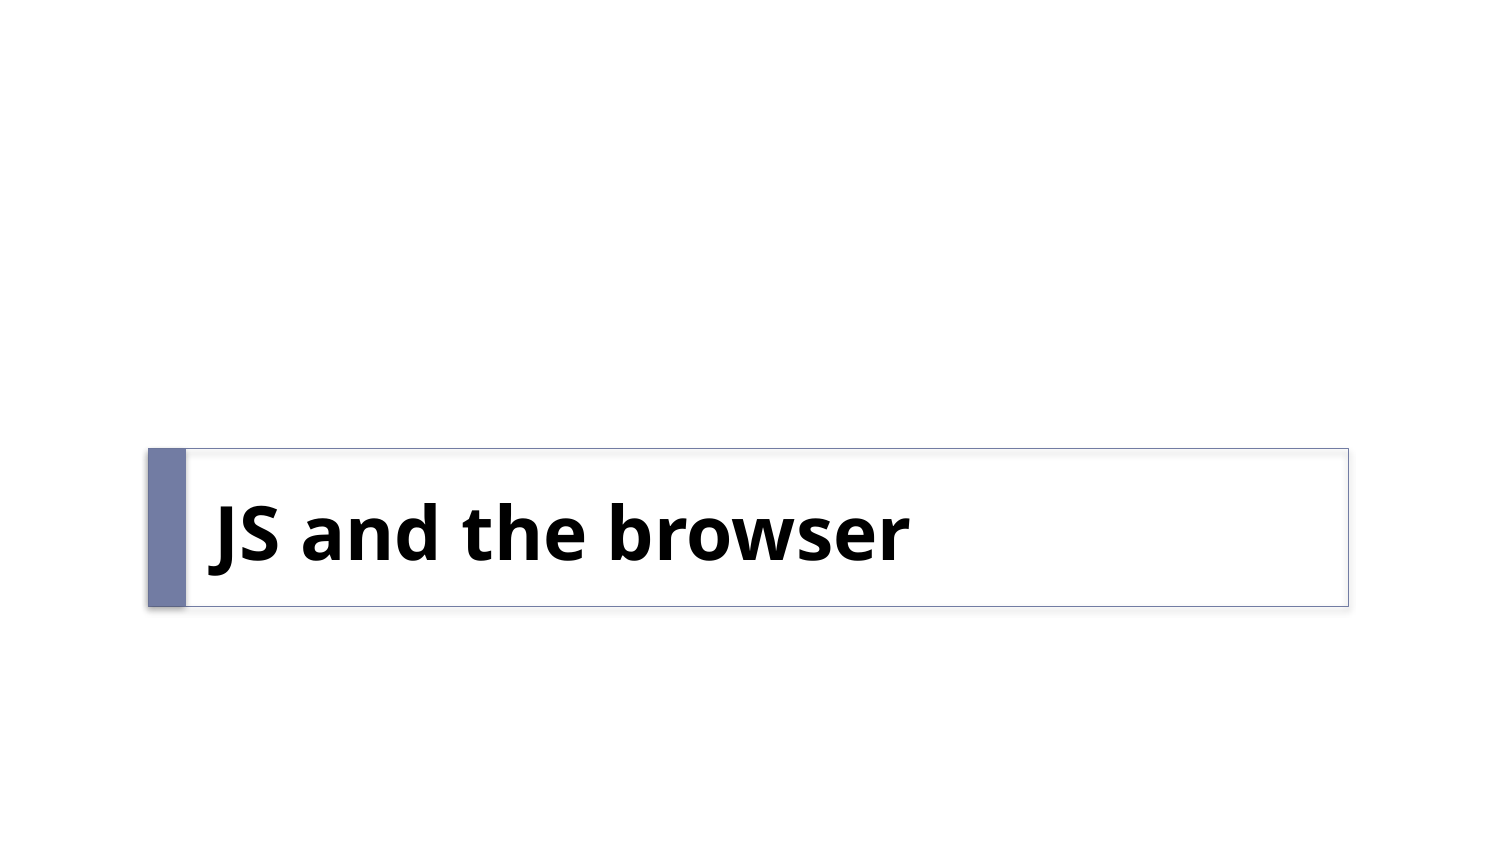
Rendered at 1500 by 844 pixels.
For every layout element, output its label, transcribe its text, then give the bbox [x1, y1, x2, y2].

title JS and the browser [200, 478, 1325, 600]
